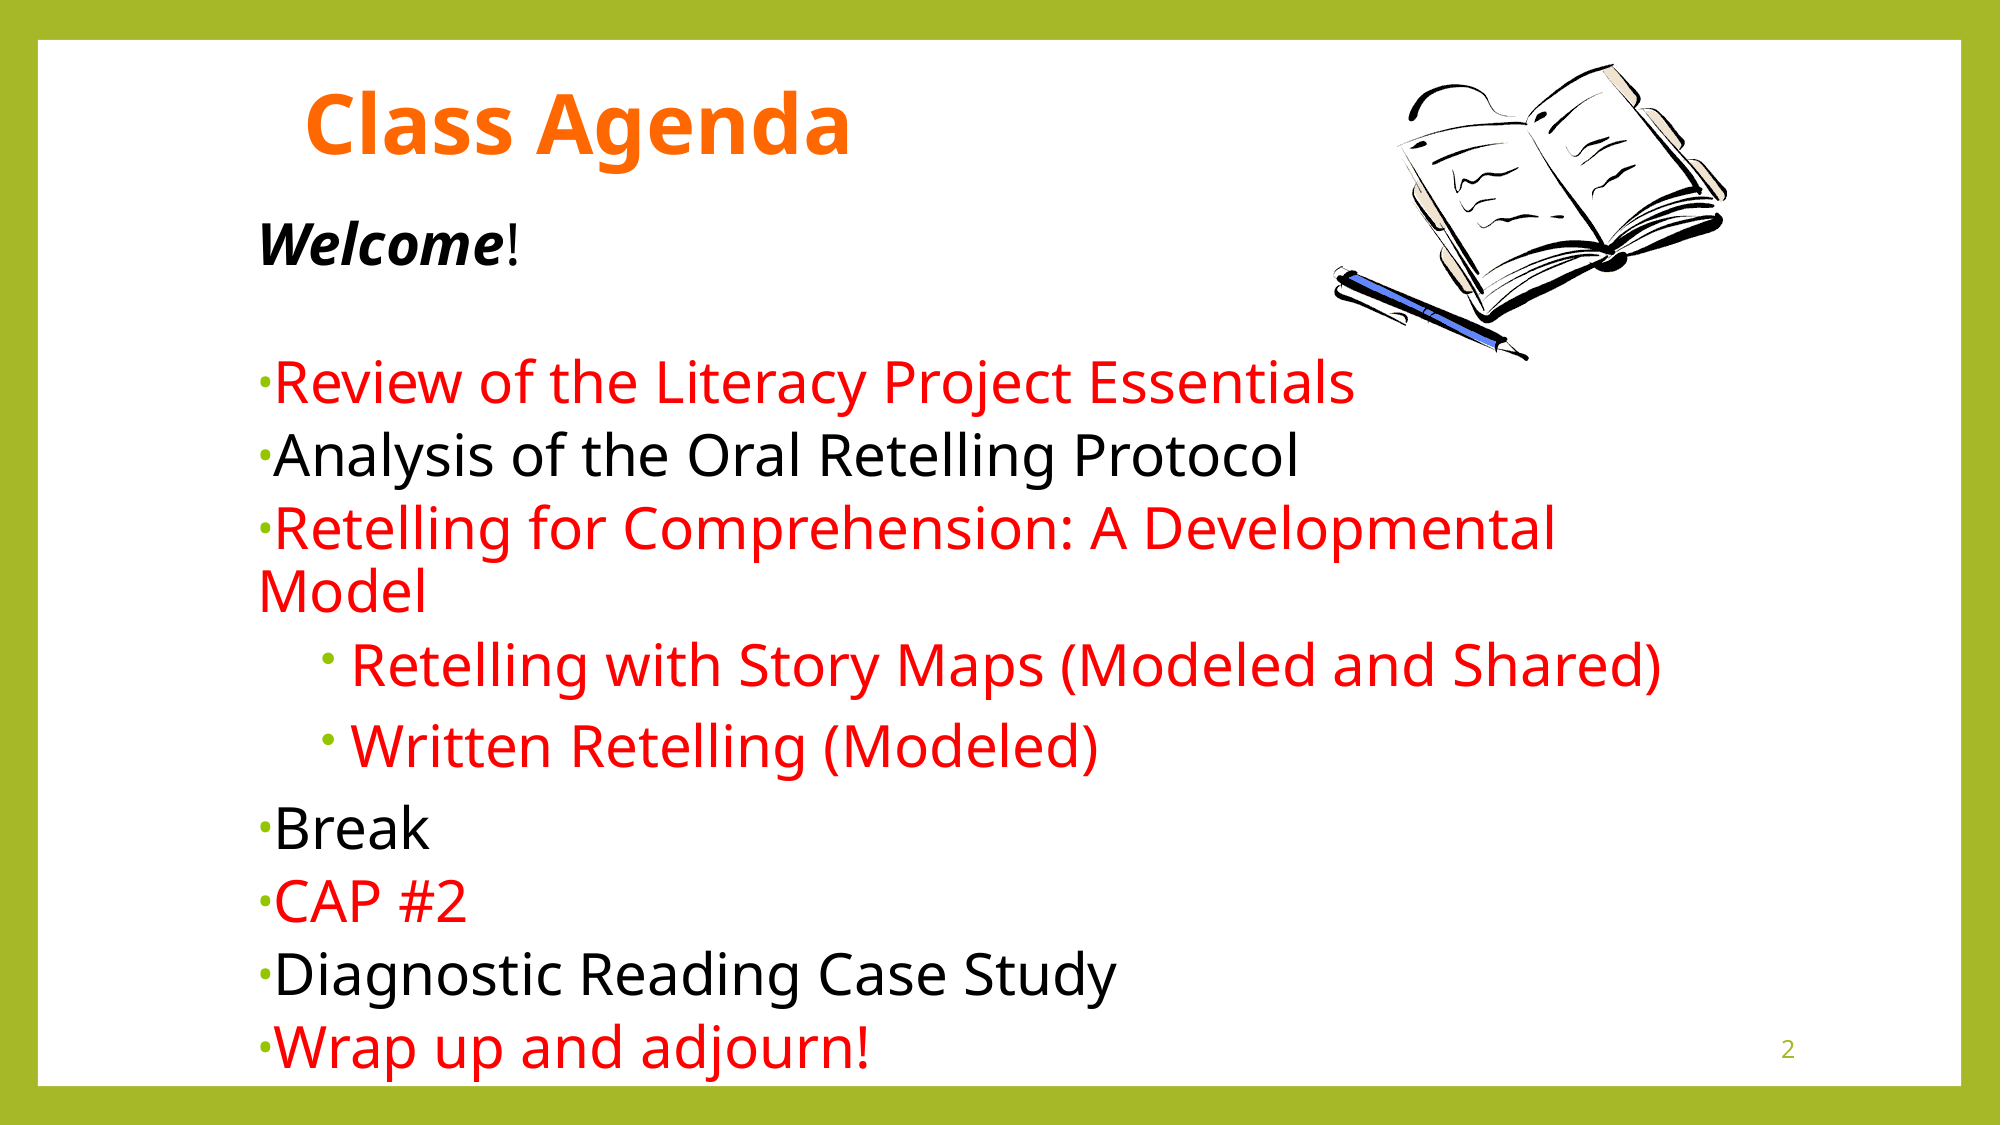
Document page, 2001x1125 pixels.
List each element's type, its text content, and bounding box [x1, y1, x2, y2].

picture [1328, 63, 1728, 362]
list Welcome! Review of the Literacy Project Essentials Analysis of the Oral Retelling Protocol Retelling for Comprehension: A Developmental Model Retelling with Story Maps (Modeled and Shared) Written Retelling (Modeled) Break CAP #2 Diagnostic Reading Case Study Wrap up and adjourn! [237, 212, 1685, 1125]
slide_number 2 [1530, 1020, 1811, 1081]
title Class Agenda [288, 33, 1189, 212]
